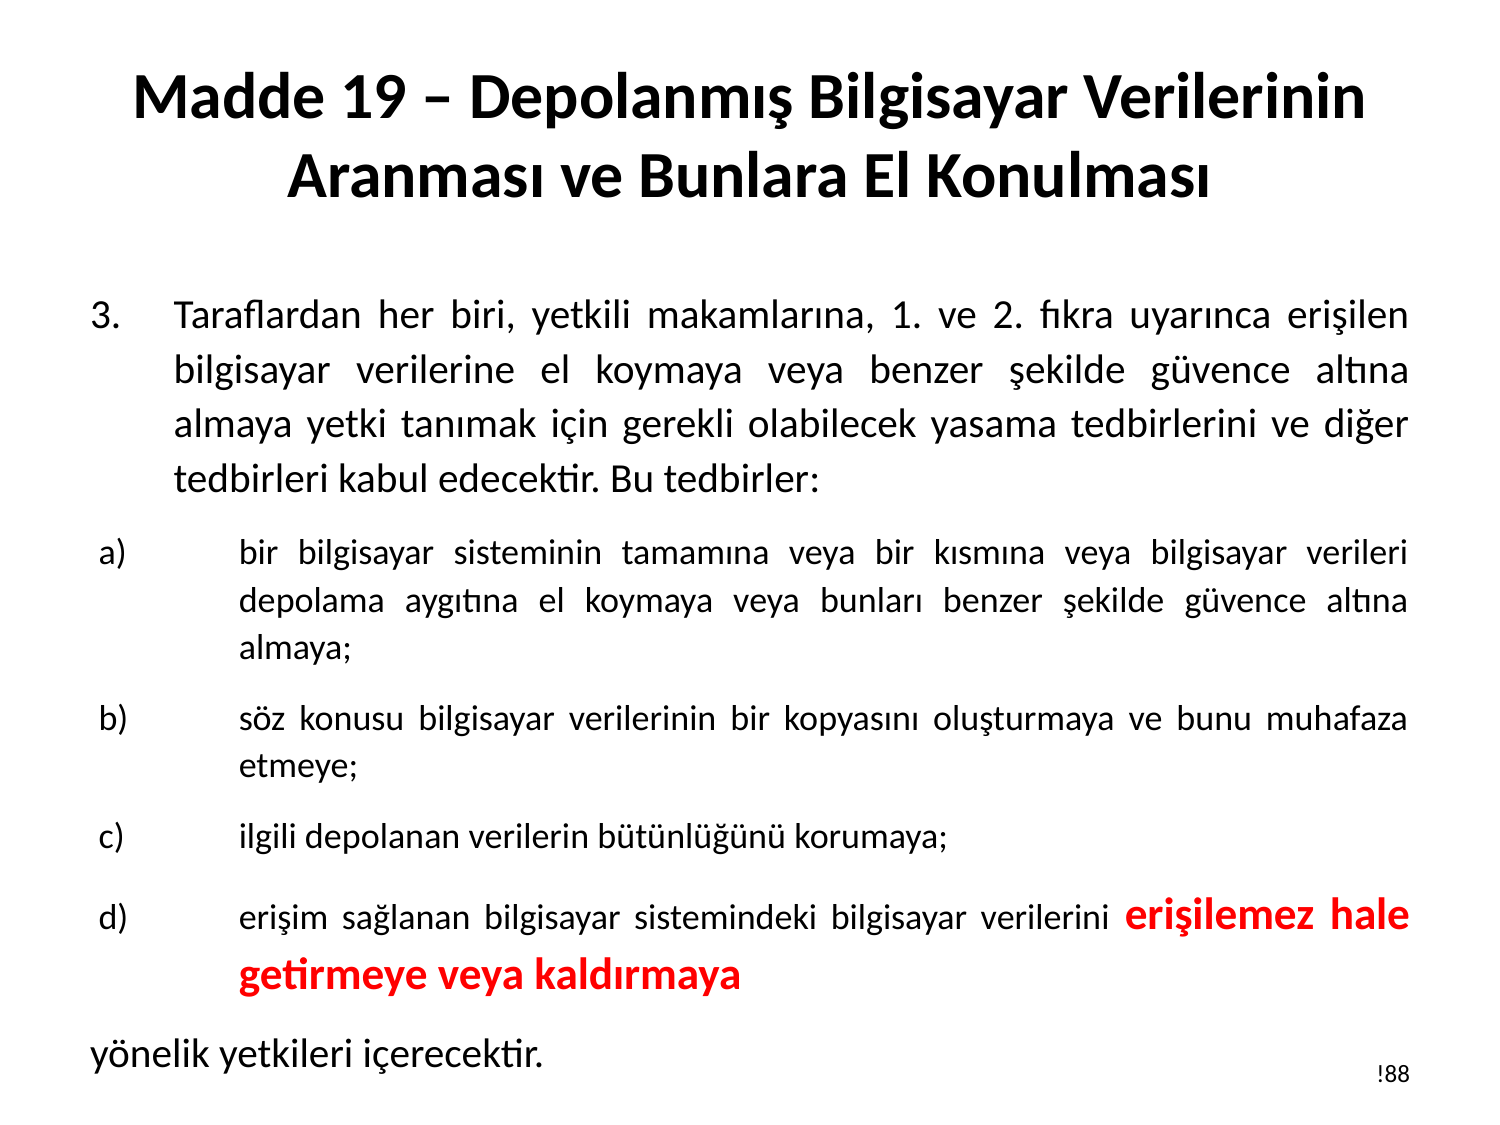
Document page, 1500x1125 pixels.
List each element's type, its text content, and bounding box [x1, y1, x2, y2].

list Taraflardan her biri, yetkili makamlarına, 1. ve 2. fıkra uyarınca erişilen bilgisayar verilerine el koymaya veya benzer şekilde güvence altına almaya yetki tanımak için gerekli olabilecek yasama tedbirlerini ve diğer tedbirleri kabul edecektir. Bu tedbirler: bir bilgisayar sisteminin tamamına veya bir kısmına veya bilgisayar verileri depolama aygıtına el koymaya veya bunları benzer şekilde güvence altına almaya; söz konusu bilgisayar verilerinin bir kopyasını oluşturmaya ve bunu muhafaza etmeye; ilgili depolanan verilerin bütünlüğünü korumaya; erişim sağlanan bilgisayar sistemindeki bilgisayar verilerini erişilemez hale getirmeye veya kaldırmaya yönelik yetkileri içerecektir. [74, 274, 1426, 1086]
slide_number !88 [1074, 1042, 1425, 1103]
title Madde 19 – Depolanmış Bilgisayar Verilerinin Aranması ve Bunlara El Konulması [74, 44, 1426, 220]
